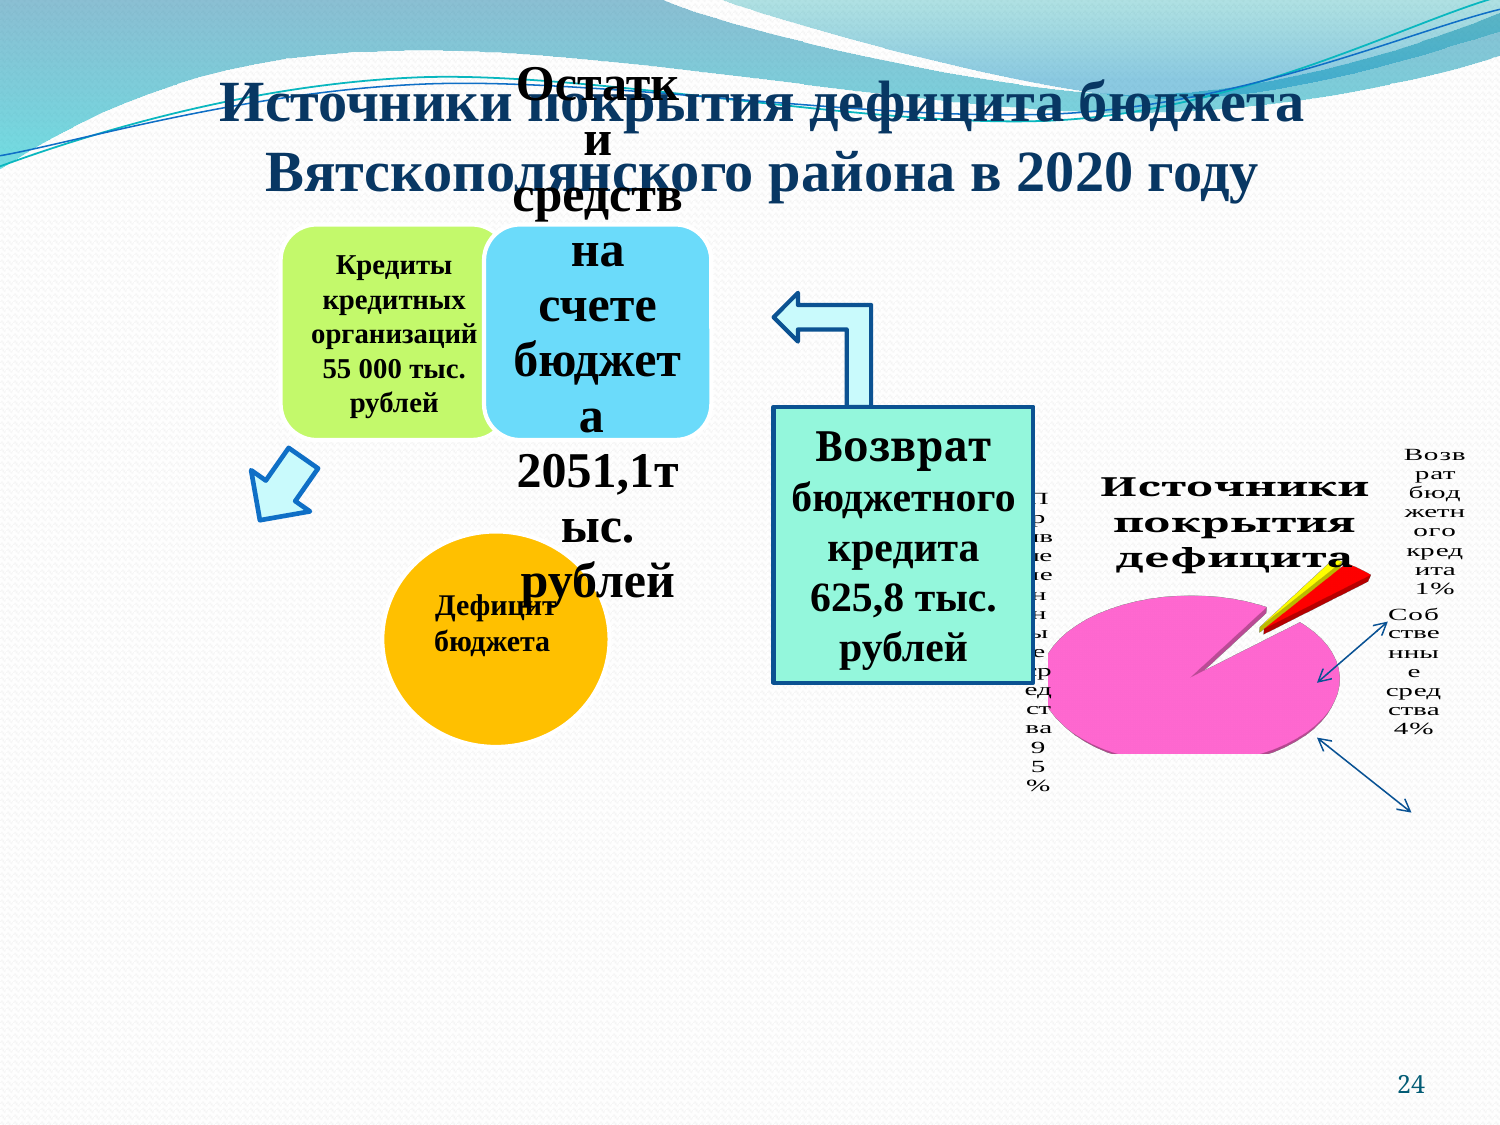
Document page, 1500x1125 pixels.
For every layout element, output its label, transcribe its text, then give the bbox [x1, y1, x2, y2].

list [40, 207, 951, 1071]
title Источники покрытия дефицита бюджета Вятскополянского района в 2020 году [87, 15, 1438, 203]
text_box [1316, 621, 1389, 684]
slide_number 24 [1299, 1065, 1425, 1103]
text_box Возврат бюджетного кредита 625,8 тыс. рублей [956, 405, 1035, 685]
chart [978, 406, 1500, 1054]
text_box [1316, 737, 1412, 813]
